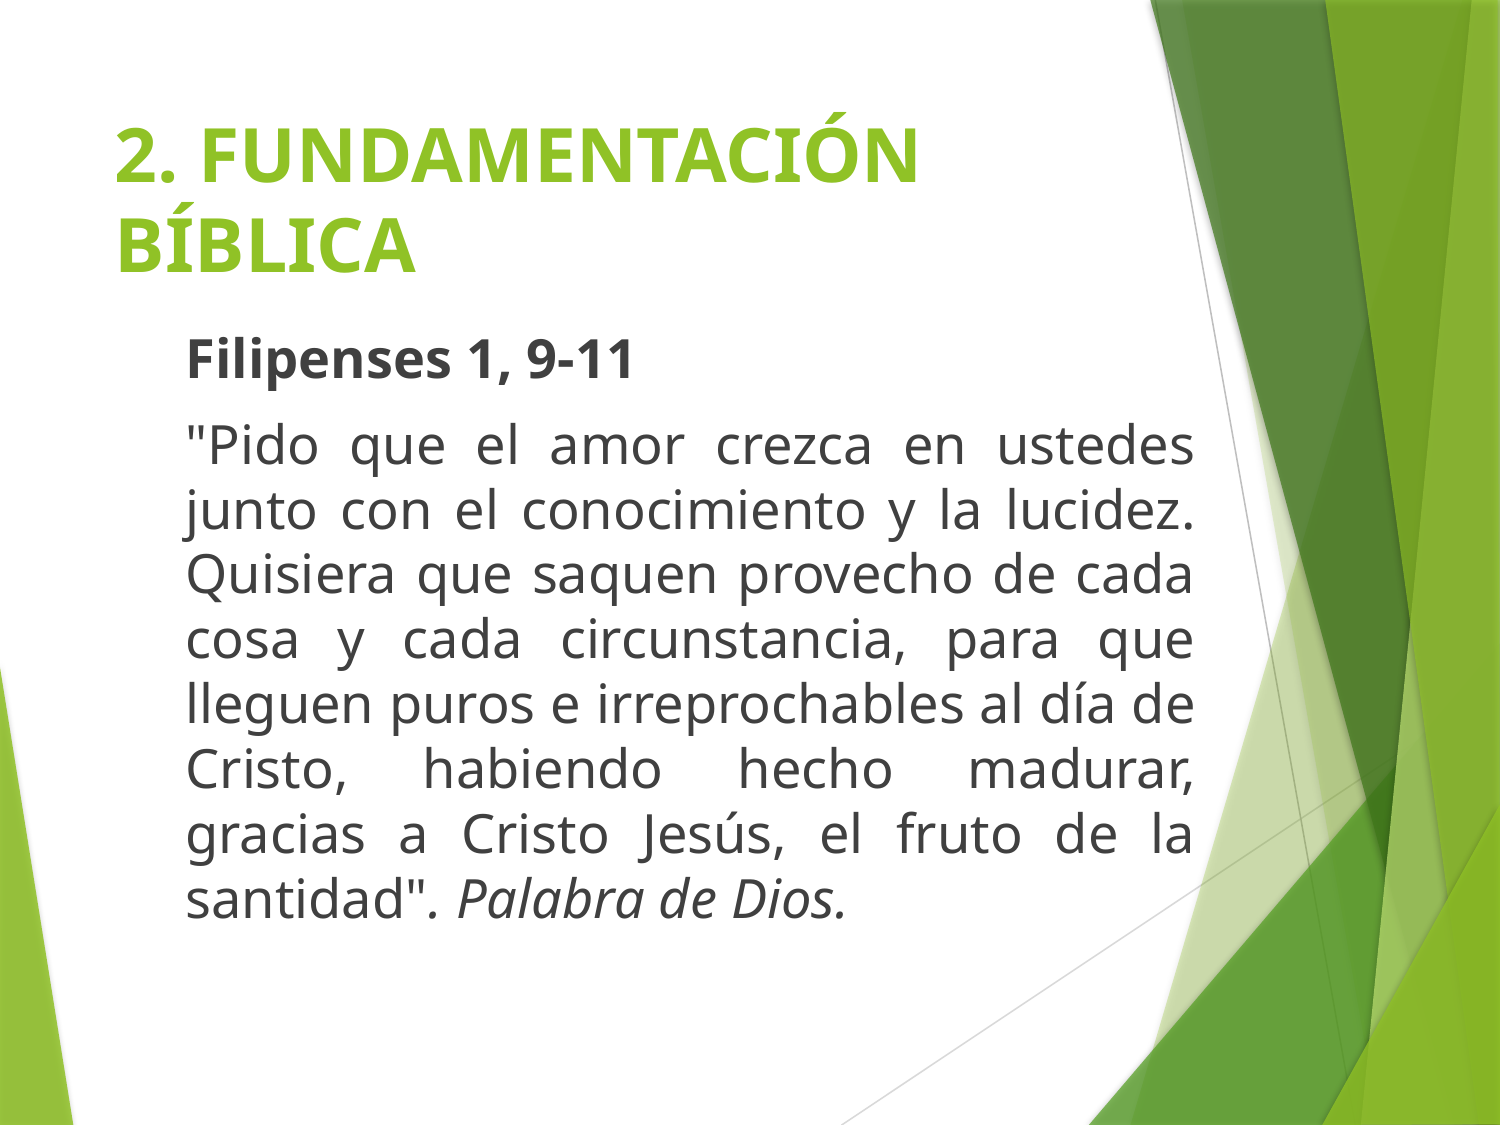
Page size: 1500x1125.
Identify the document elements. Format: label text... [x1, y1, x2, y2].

list Filipenses 1, 9-11 "Pido que el amor crezca en ustedes junto con el conocimiento y la lucidez. Quisiera que saquen provecho de cada cosa y cada circunstancia, para que lleguen puros e irreprochables al día de Cristo, habiendo hecho madurar, gracias a Cristo Jesús, el fruto de la santidad". Palabra de Dios. [170, 316, 1212, 954]
title 2. FUNDAMENTACIÓN BÍBLICA [99, 99, 1167, 317]
